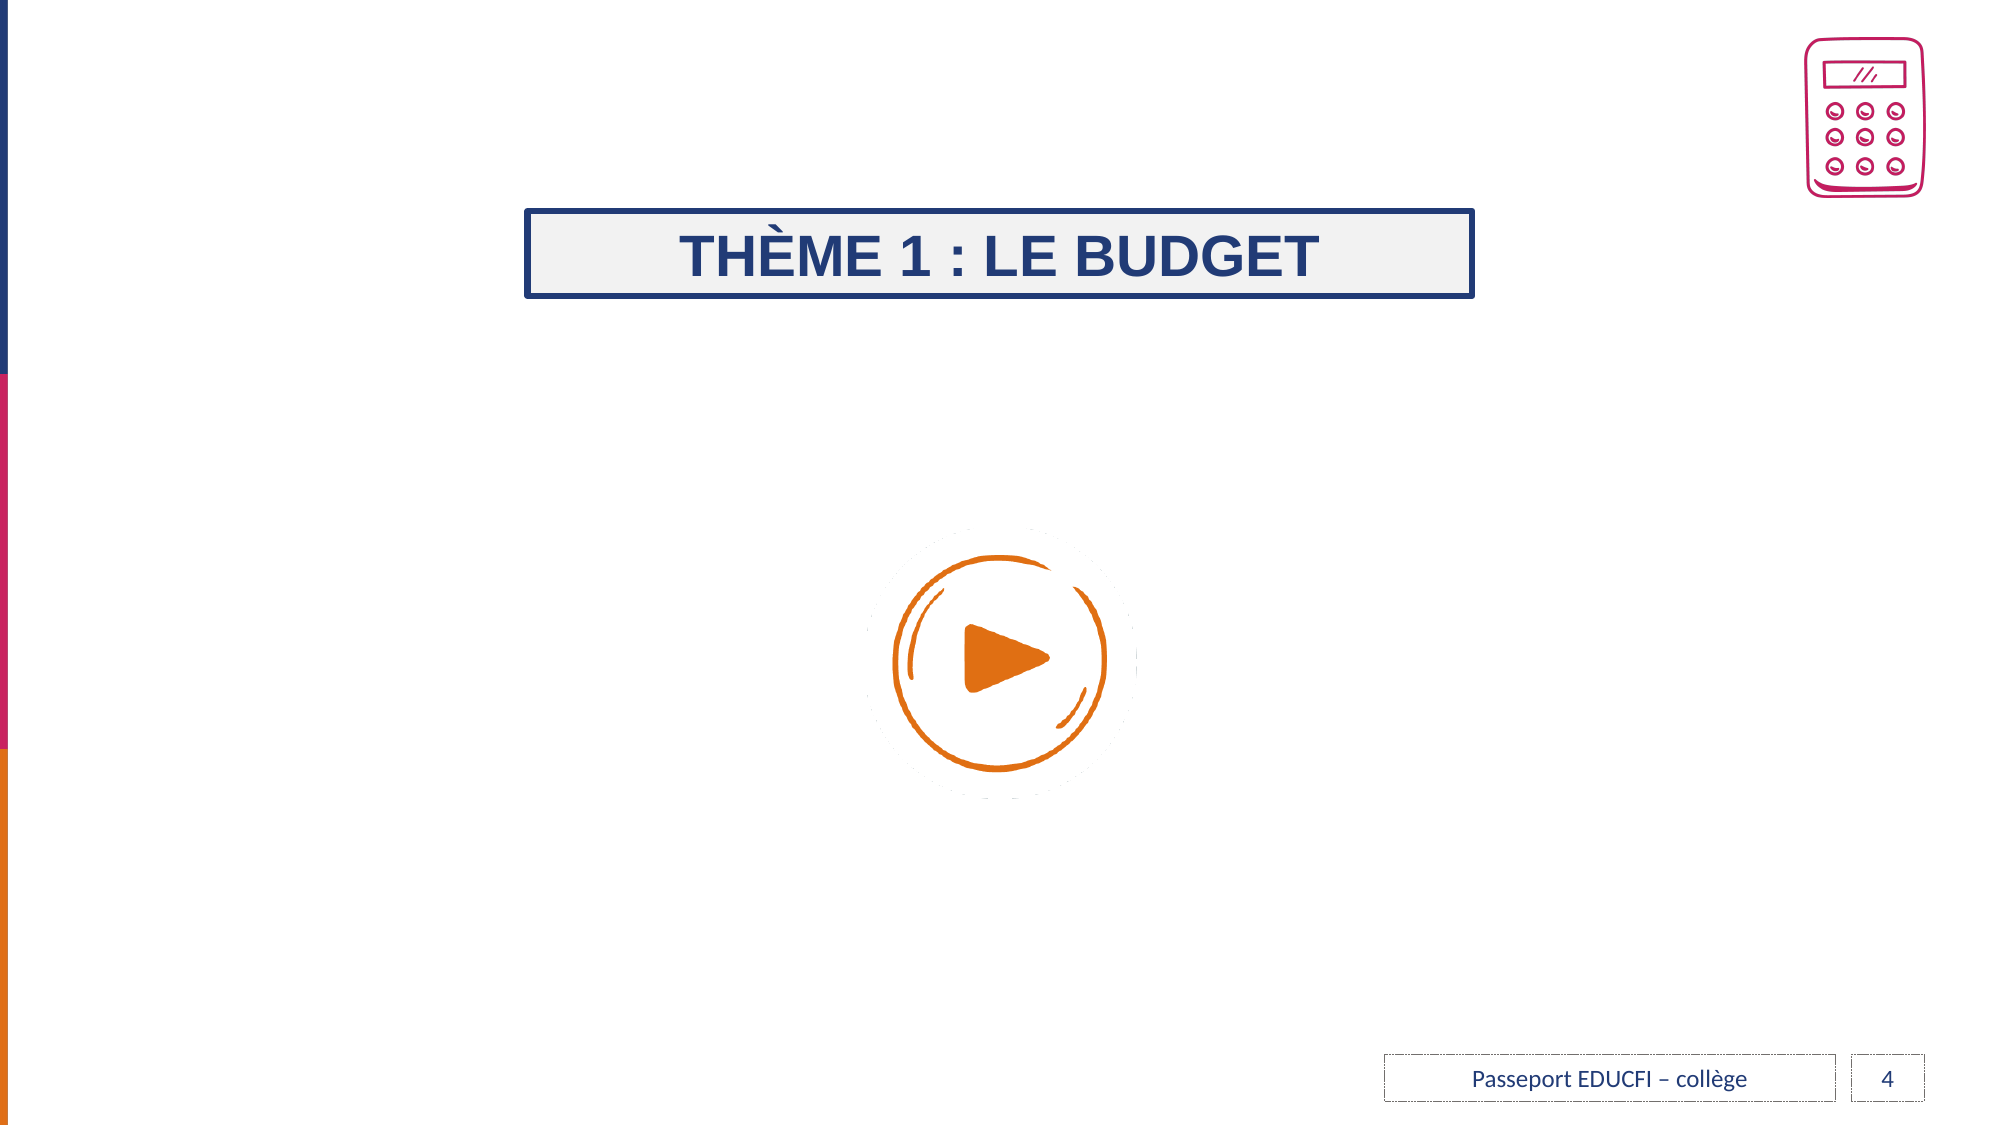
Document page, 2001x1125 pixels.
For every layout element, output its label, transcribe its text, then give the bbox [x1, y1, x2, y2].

text_box THÈME 1 : LE BUDGET [527, 211, 1473, 296]
footer Passeport EDUCFI – collège [1384, 1054, 1836, 1102]
picture [1804, 37, 1926, 198]
picture [0, 0, 8, 1125]
picture [863, 525, 1137, 799]
slide_number 4 [1851, 1054, 1925, 1102]
